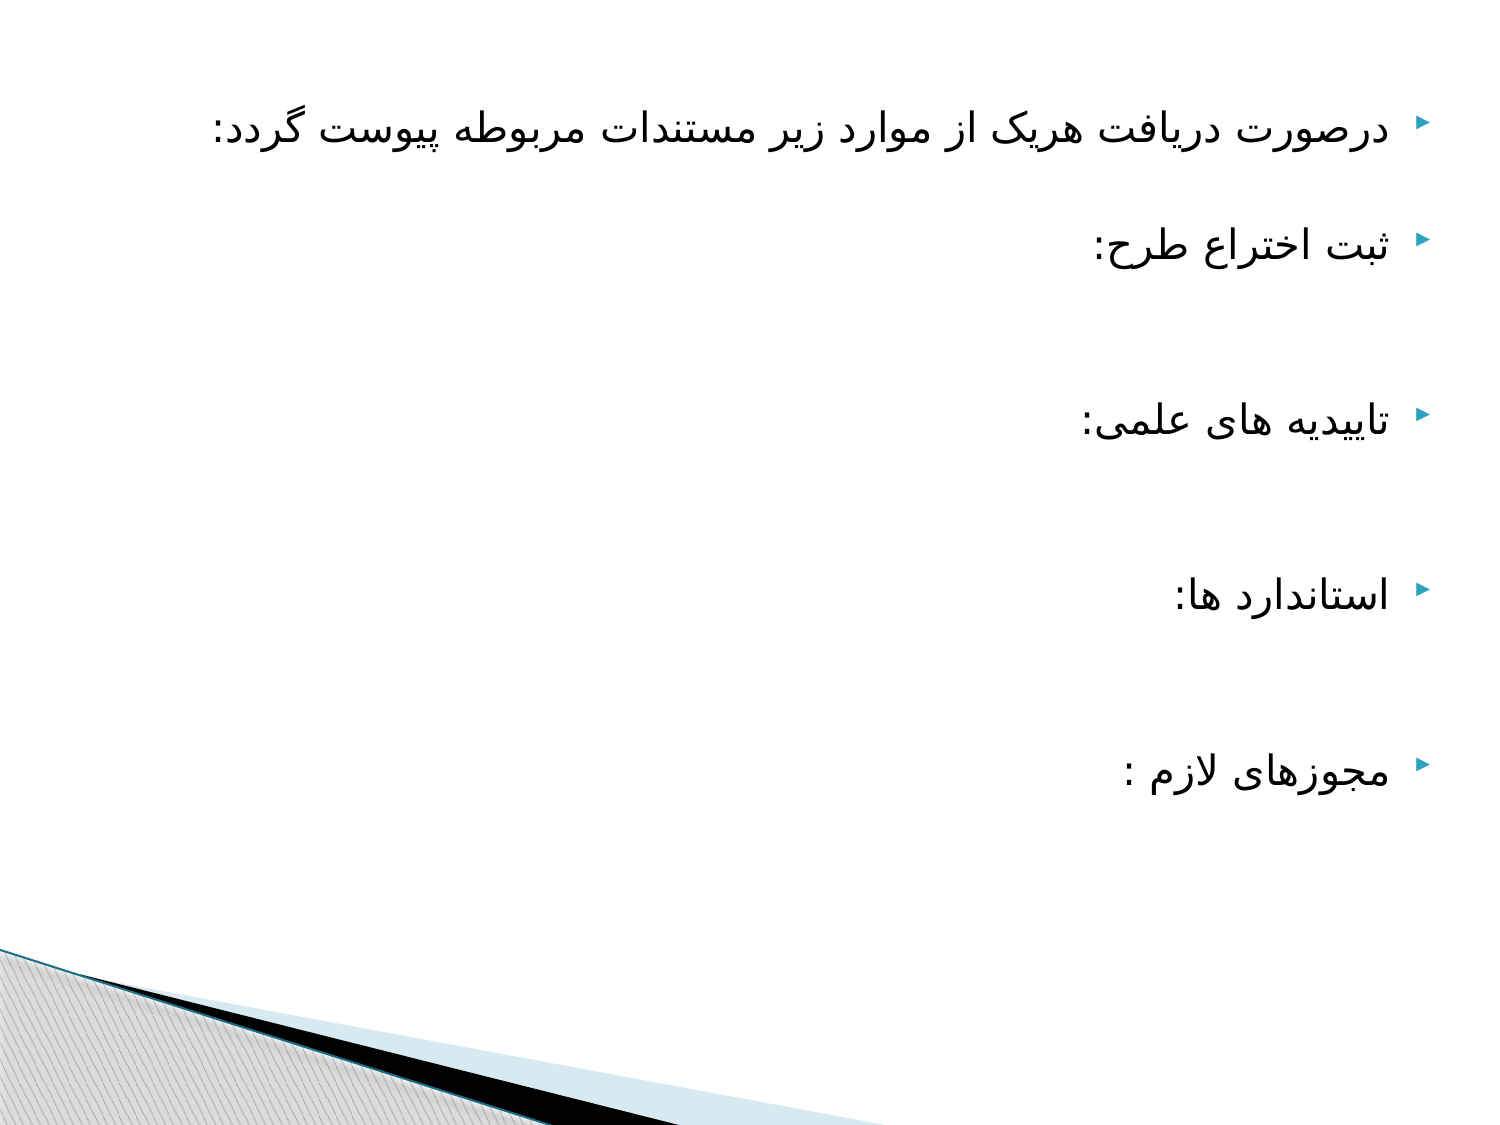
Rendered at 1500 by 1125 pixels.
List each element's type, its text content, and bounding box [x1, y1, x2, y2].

list درصورت دریافت هریک از موارد زیر مستندات مربوطه پیوست گردد: ثبت اختراع طرح: تاییدیه های علمی: استاندارد ها: مجوزهای لازم : [140, 35, 1466, 1025]
